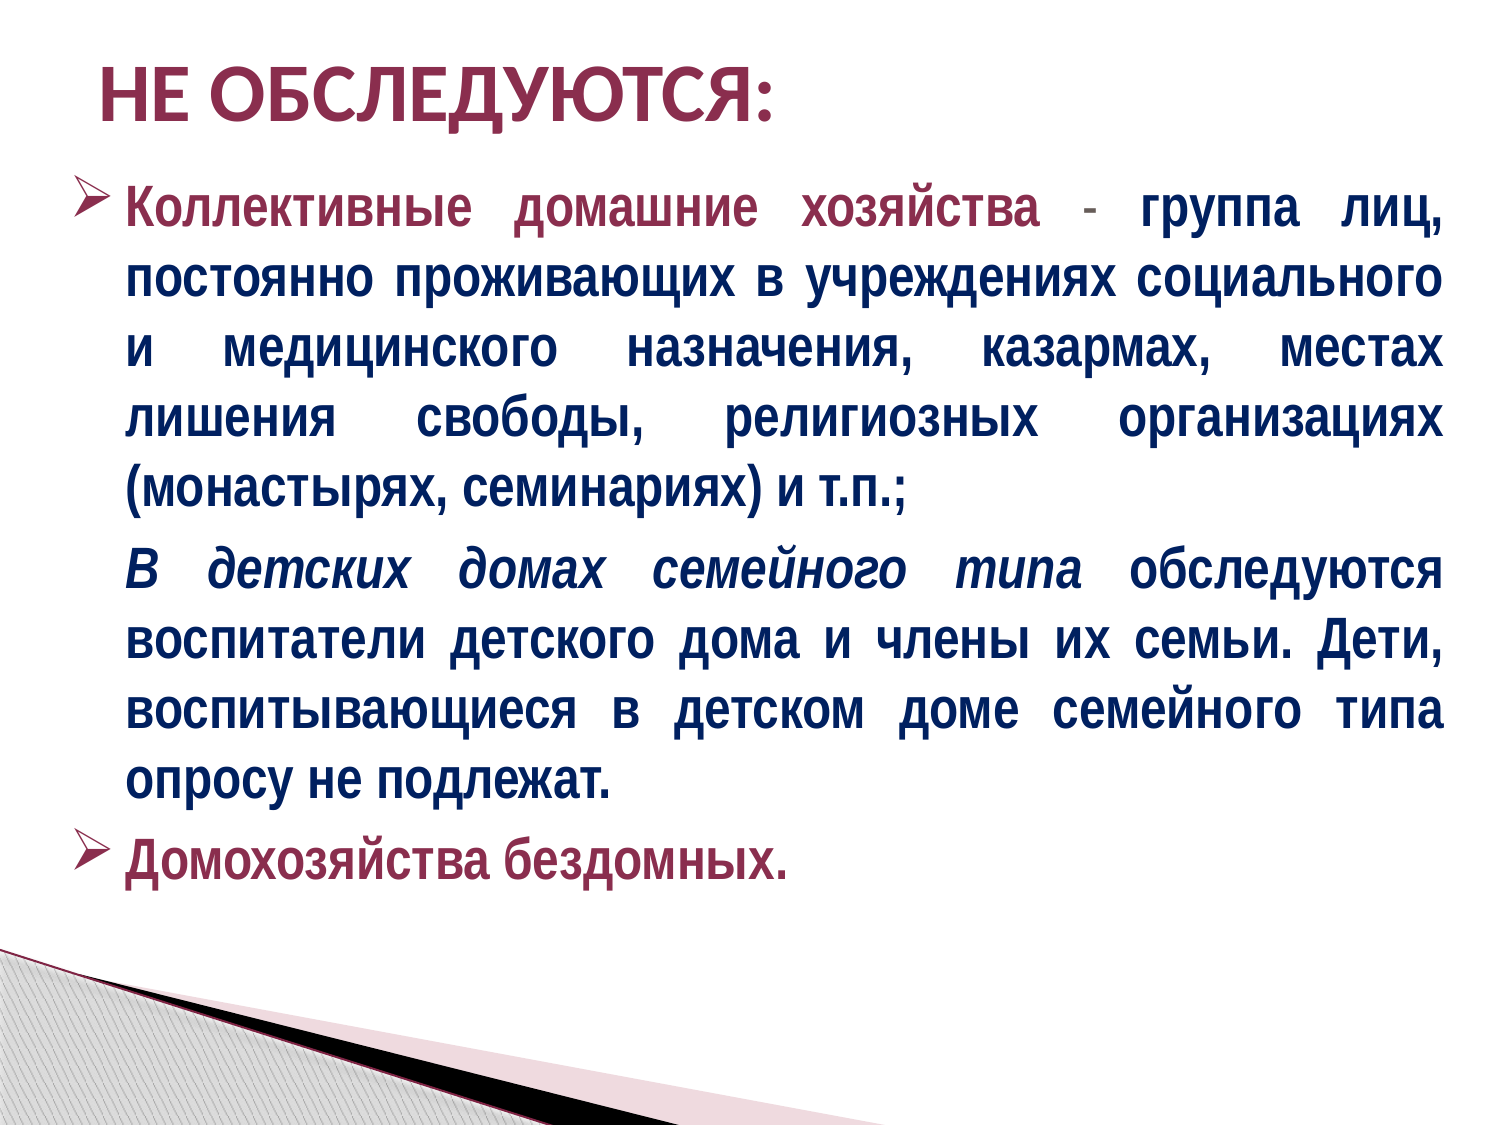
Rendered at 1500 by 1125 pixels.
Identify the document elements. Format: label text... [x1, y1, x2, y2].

text_box Коллективные домашние хозяйства - группа лиц, постоянно проживающих в учреждениях социального и медицинского назначения, казармах, местах лишения свободы, религиозных организациях (монастырях, семинариях) и т.п.; В детских домах семейного типа обследуются воспитатели детского дома и члены их семьи. Дети, воспитывающиеся в детском доме семейного типа опросу не подлежат. Домохозяйства бездомных. [54, 160, 1459, 899]
text_box Не обследуются: [83, 30, 792, 146]
